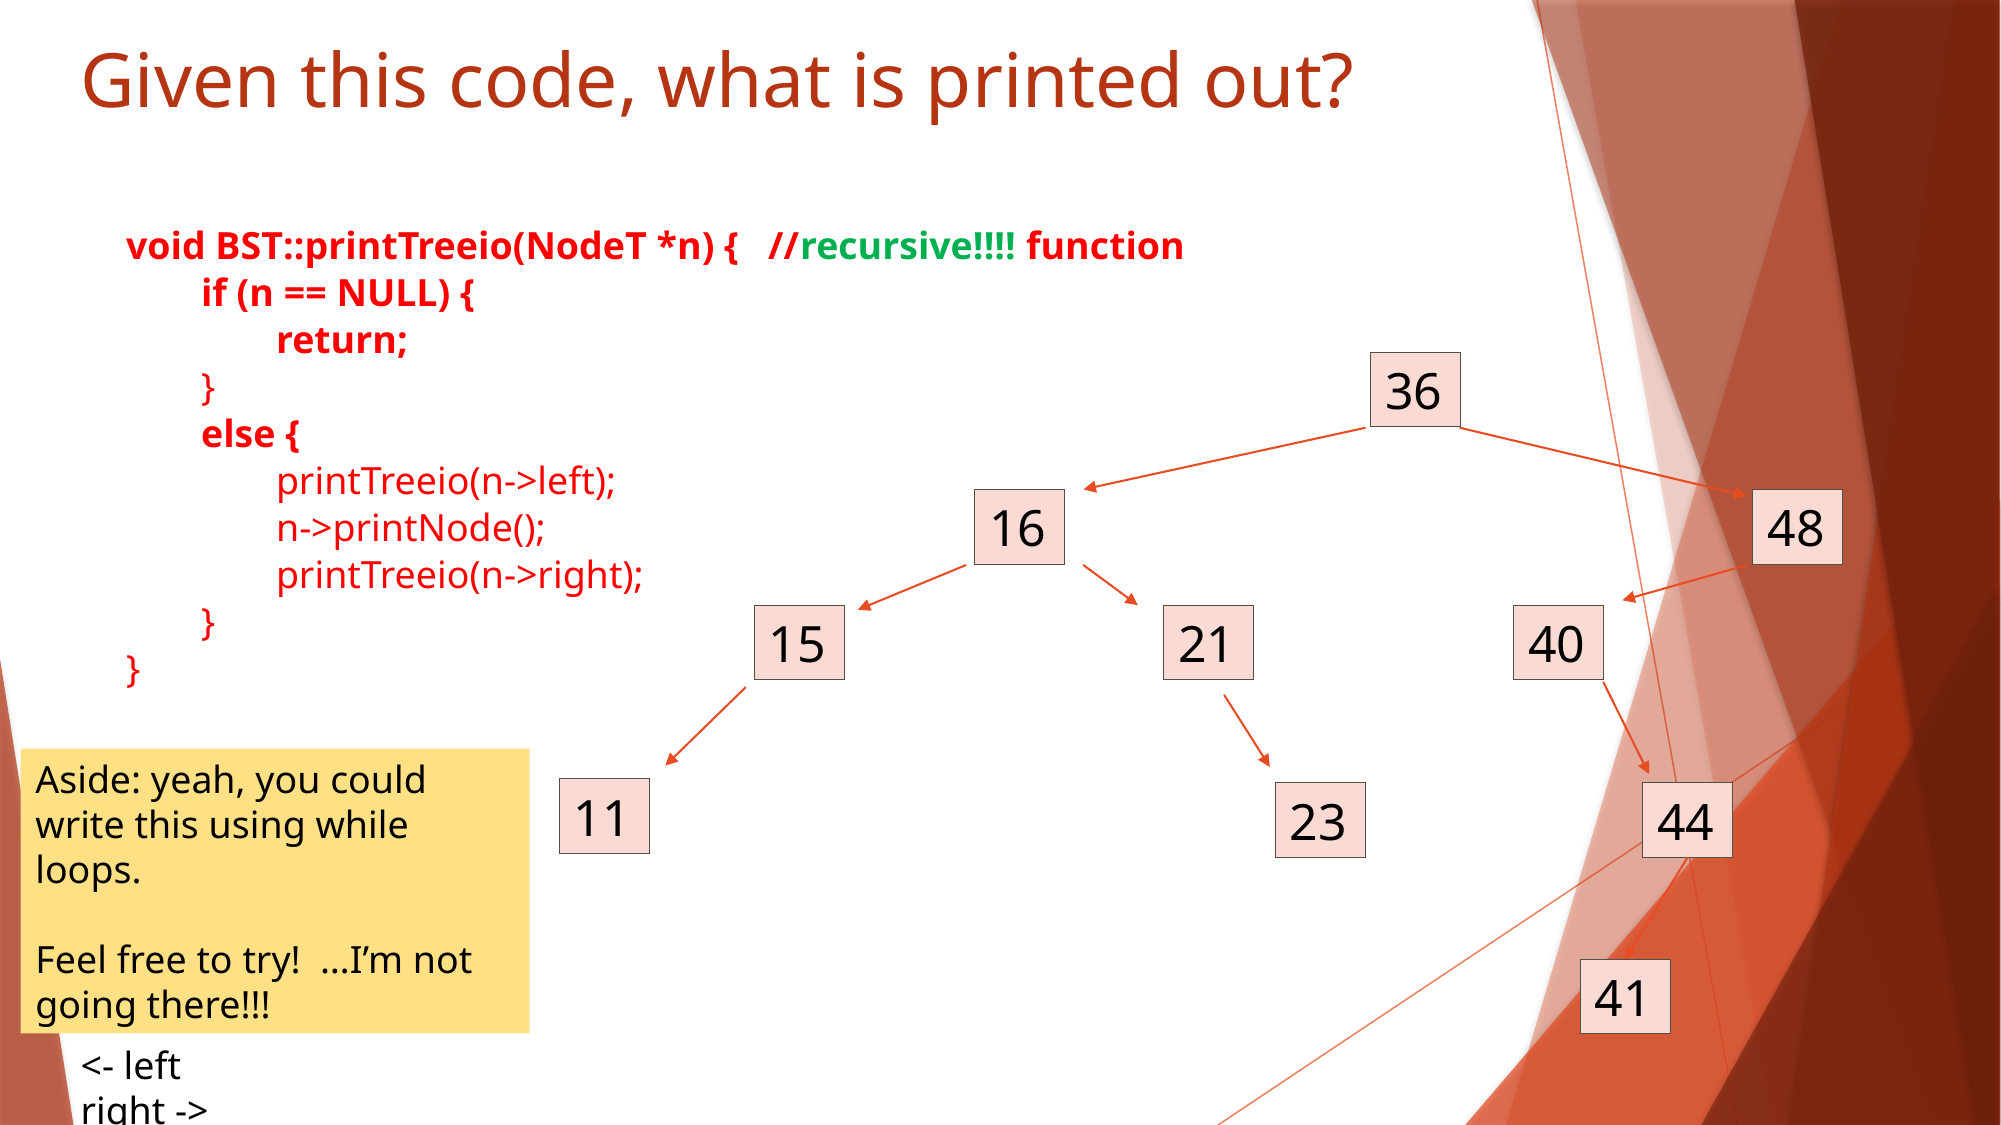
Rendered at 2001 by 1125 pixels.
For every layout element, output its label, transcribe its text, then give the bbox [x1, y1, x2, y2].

list void BST::printTreeio(NodeT *n) { //recursive!!!! function if (n == NULL) { return; } else { printTreeio(n->left); n->printNode(); printTreeio(n->right); } } [111, 214, 1522, 992]
text_box 36 [1370, 352, 1461, 427]
text_box Aside: yeah, you could write this using while loops. Feel free to try! …I’m not going there!!! [20, 748, 530, 1034]
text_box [1621, 564, 1748, 601]
text_box 41 [1580, 959, 1671, 1034]
text_box 21 [1163, 605, 1254, 680]
text_box 23 [1275, 782, 1366, 858]
text_box 44 [1642, 782, 1733, 858]
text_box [1624, 858, 1688, 960]
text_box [857, 564, 967, 611]
text_box 48 [1752, 489, 1843, 565]
footer <- left right -> [65, 1056, 1827, 1117]
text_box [664, 686, 746, 767]
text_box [1083, 427, 1366, 490]
text_box 11 [559, 778, 650, 854]
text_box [1223, 694, 1271, 768]
title Given this code, what is printed out? [65, 24, 1522, 180]
text_box 40 [1513, 605, 1604, 680]
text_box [1602, 681, 1650, 775]
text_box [1083, 564, 1139, 606]
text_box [1459, 427, 1748, 497]
text_box 16 [974, 489, 1065, 565]
text_box 15 [754, 605, 845, 680]
